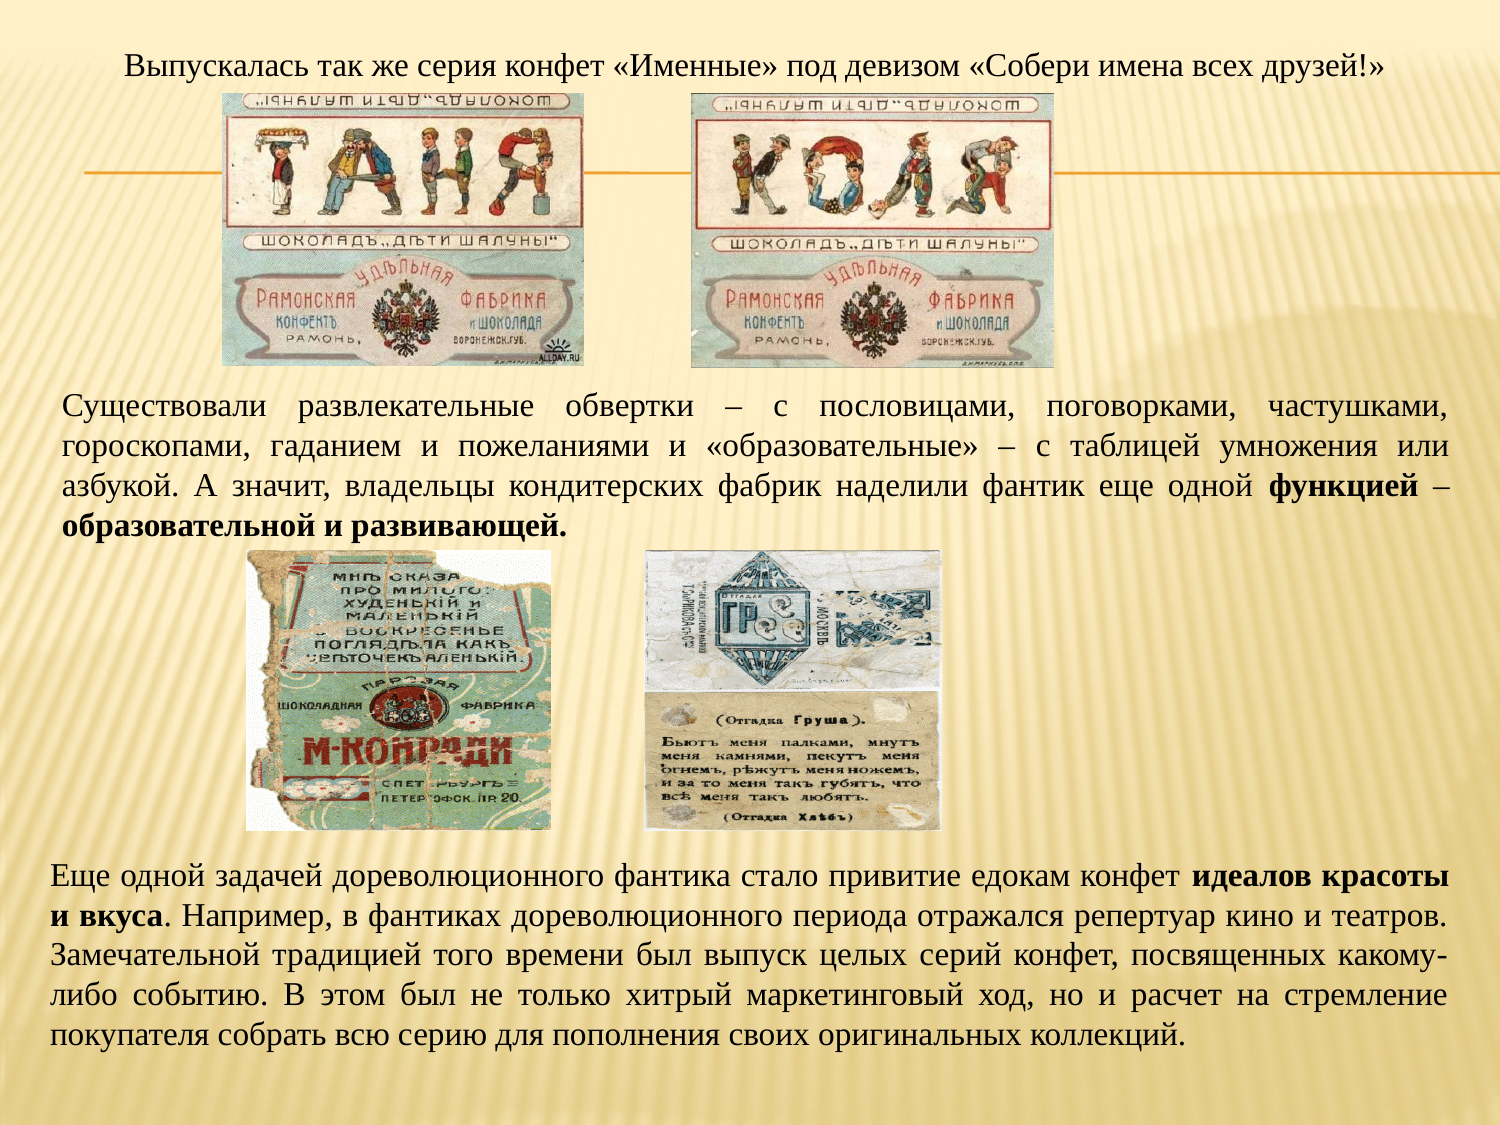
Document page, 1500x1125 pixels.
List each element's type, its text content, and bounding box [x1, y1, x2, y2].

text_box Еще одной задачей дореволюционного фантика стало привитие едокам конфет идеалов красоты и вкуса. Например, в фантиках дореволюционного периода отражался репертуар кино и театров. Замечательной традицией того времени был выпуск целых серий конфет, посвященных какому-либо событию. В этом был не только хитрый маркетинговый ход, но и расчет на стремление покупателя собрать всю серию для пополнения своих оригинальных коллекций. [35, 845, 1465, 1105]
picture [245, 550, 552, 831]
text_box Выпускалась так же серия конфет «Именные» под девизом «Собери имена всех друзей!» [35, 35, 1461, 136]
picture [644, 550, 942, 831]
picture [691, 93, 1055, 368]
text_box Существовали развлекательные обвертки – с пословицами, поговорками, частушками, гороскопами, гаданием и пожеланиями и «образовательные» – с таблицей умножения или азбукой. А значит, владельцы кондитерских фабрик наделили фантик еще одной функцией – образовательной и развивающей. [46, 376, 1465, 551]
picture [222, 93, 584, 366]
